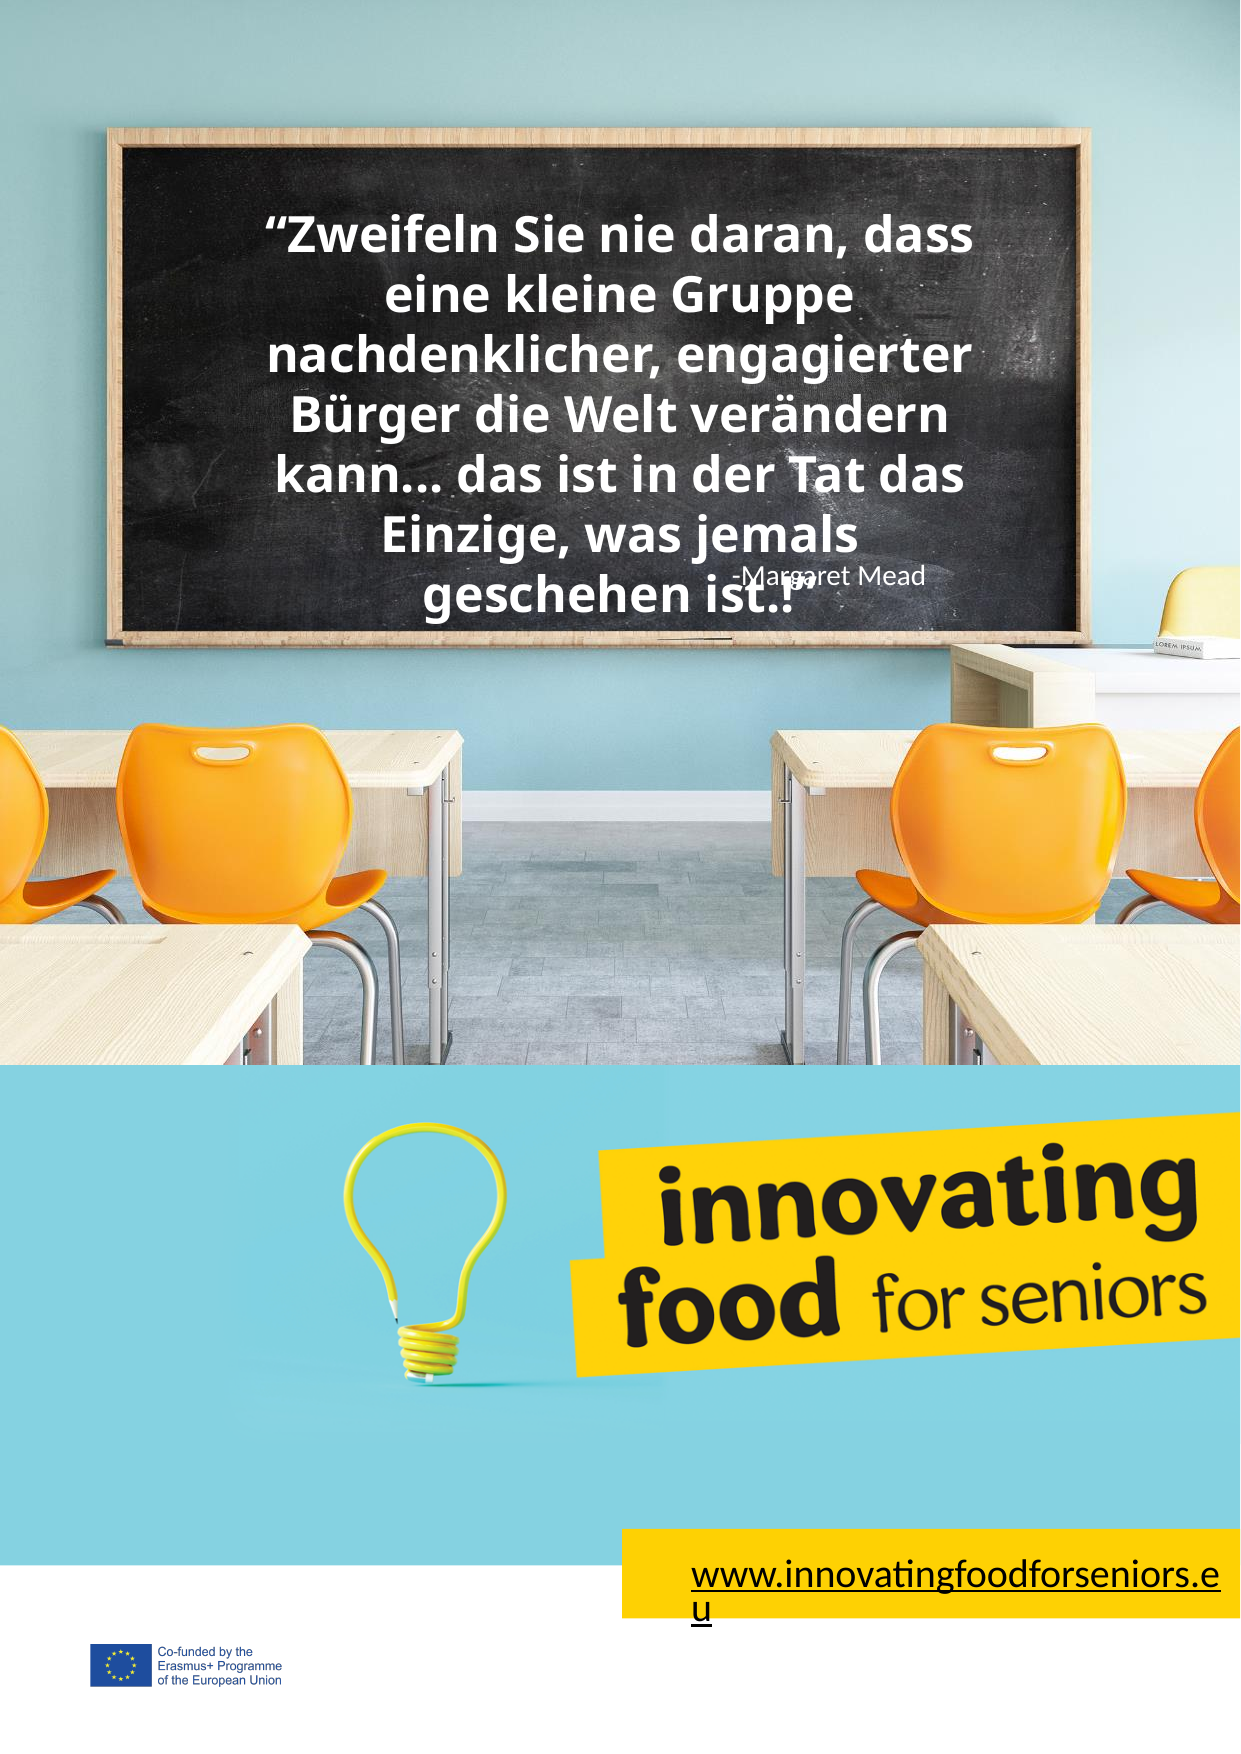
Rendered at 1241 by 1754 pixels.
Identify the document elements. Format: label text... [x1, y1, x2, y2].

picture [0, 0, 1241, 1444]
list www.innovatingfoodforseniors.eu [676, 1545, 1241, 1604]
